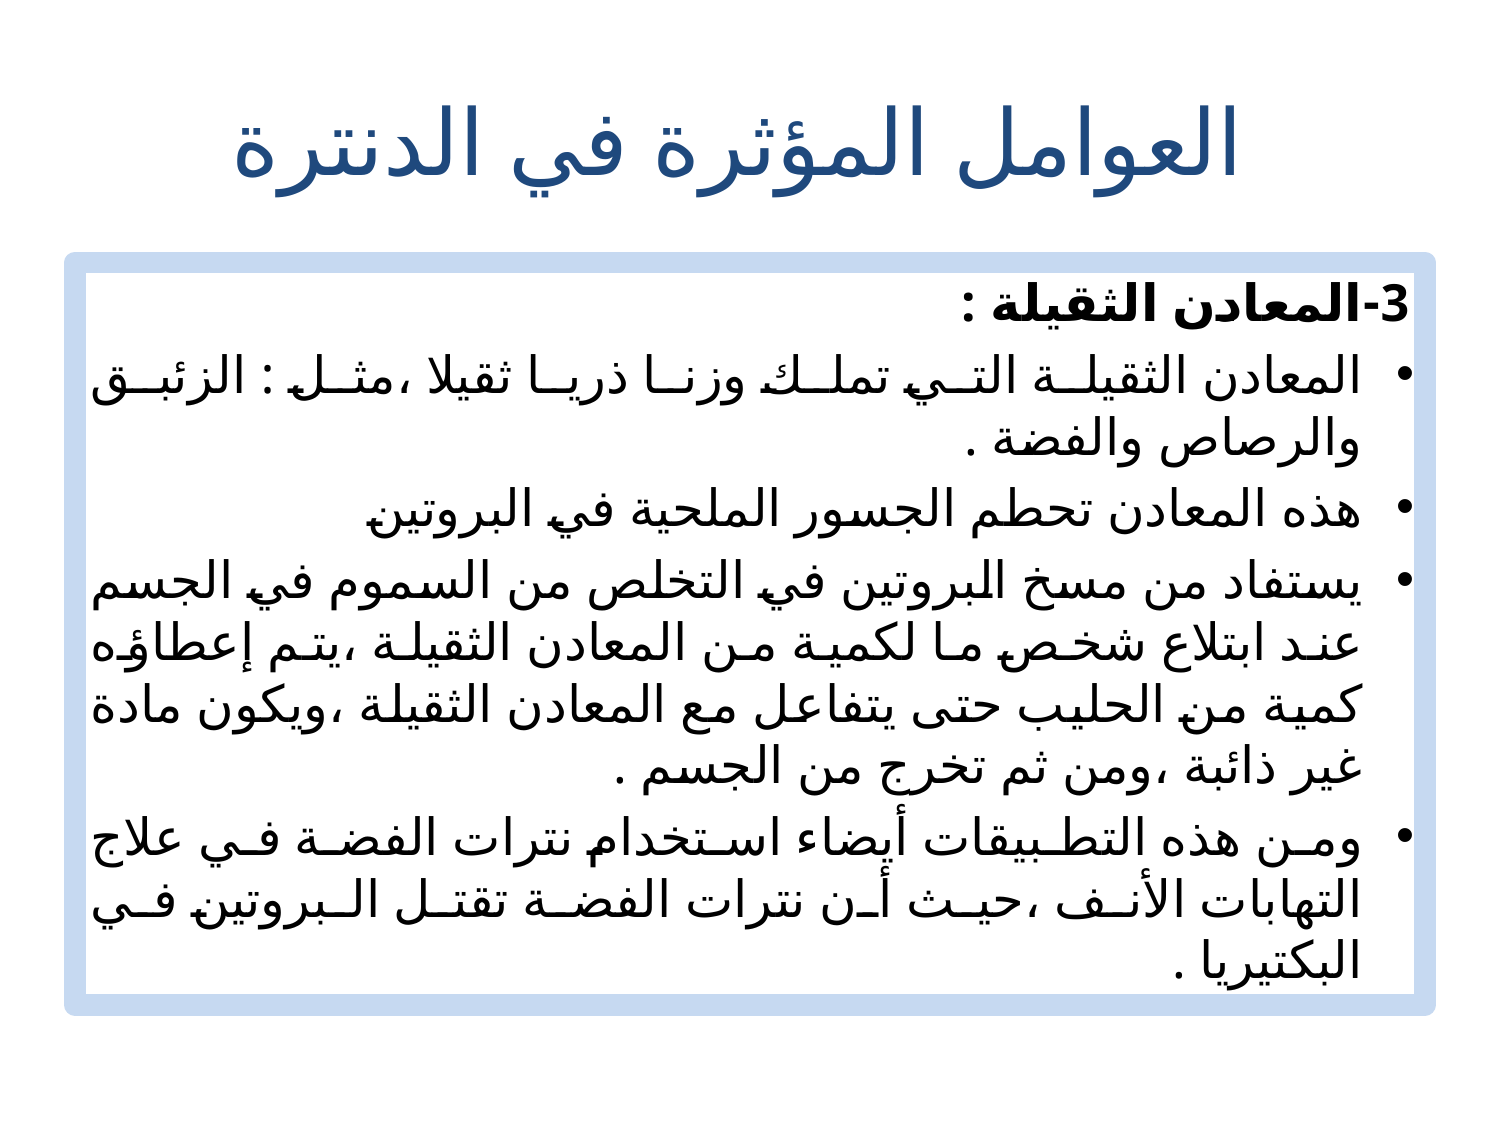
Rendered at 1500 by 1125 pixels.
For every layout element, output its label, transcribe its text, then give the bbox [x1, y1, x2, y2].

list 3-المعادن الثقيلة : المعادن الثقيلة التي تملك وزنا ذريا ثقيلا ،مثل : الزئبق والرصاص والفضة . هذه المعادن تحطم الجسور الملحية في البروتين يستفاد من مسخ البروتين في التخلص من السموم في الجسم عند ابتلاع شخص ما لكمية من المعادن الثقيلة ،يتم إعطاؤه كمية من الحليب حتى يتفاعل مع المعادن الثقيلة ،ويكون مادة غير ذائبة ،ومن ثم تخرج من الجسم . ومن هذه التطبيقات أيضاء استخدام نترات الفضة في علاج التهابات الأنف ،حيث أن نترات الفضة تقتل البروتين في البكتيريا . [75, 262, 1425, 1005]
title العوامل المؤثرة في الدنترة [75, 45, 1425, 233]
